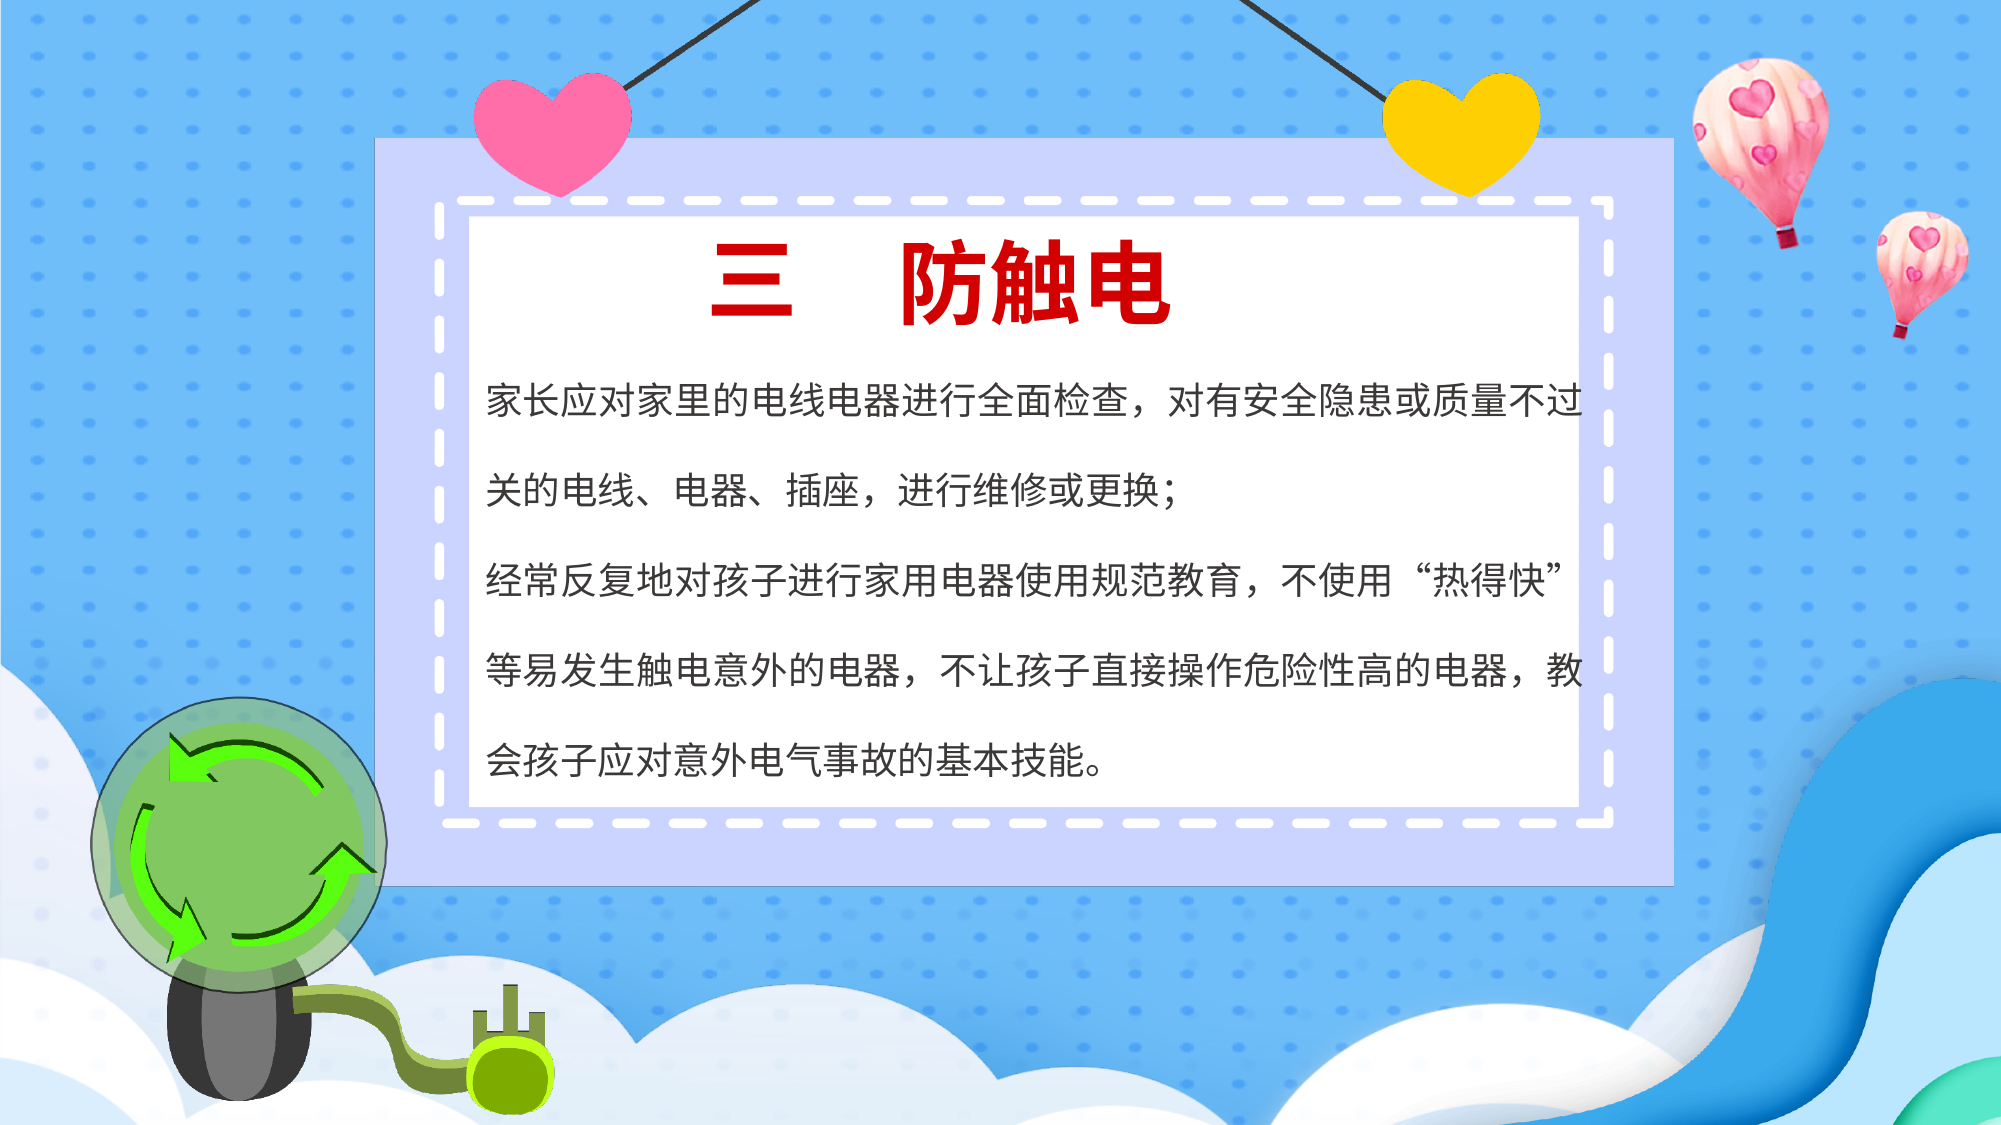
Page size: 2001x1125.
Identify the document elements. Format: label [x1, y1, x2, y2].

picture [0, 0, 2001, 1125]
text_box [691, 214, 1556, 345]
